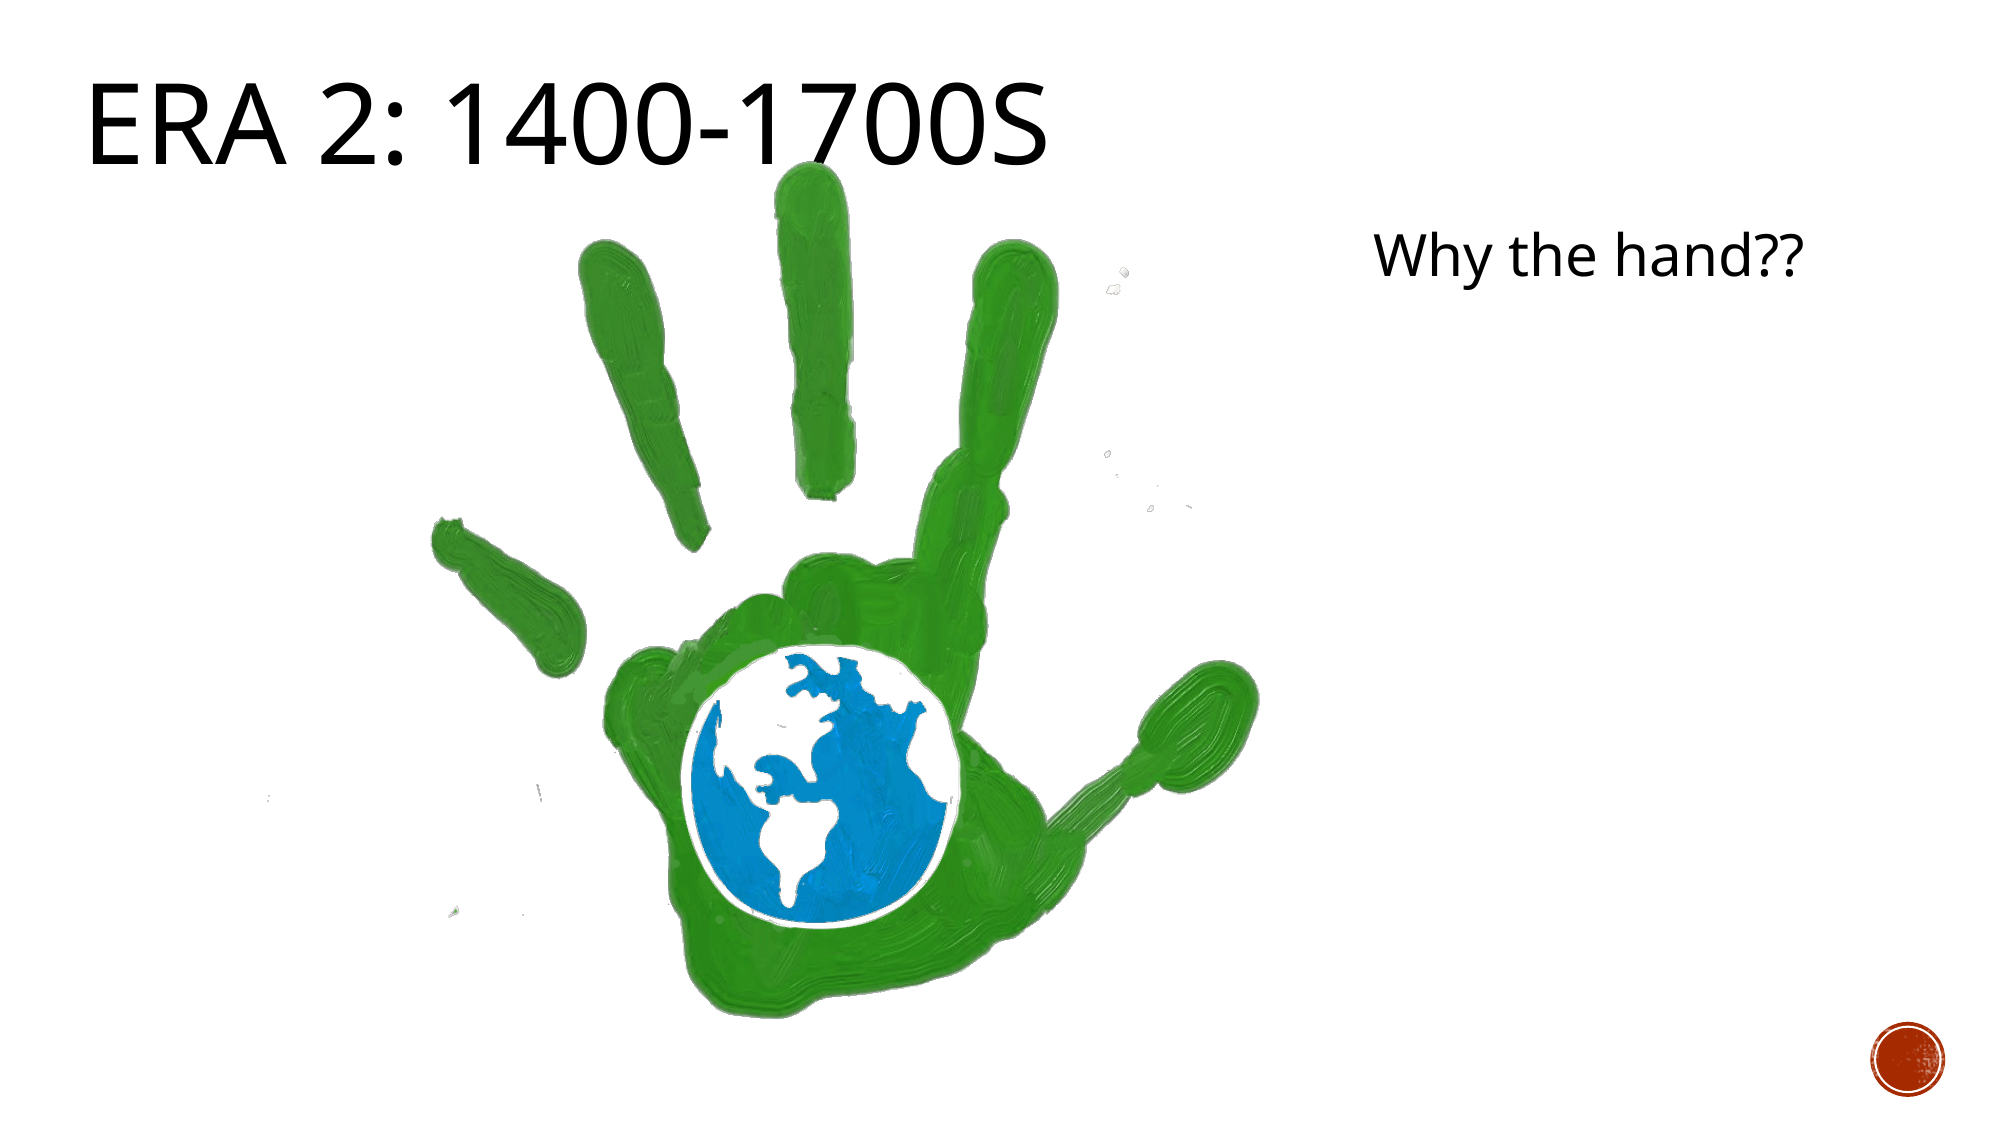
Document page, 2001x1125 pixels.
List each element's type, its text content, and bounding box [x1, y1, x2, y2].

list Why the hand?? [1488, 218, 1936, 1013]
picture [139, 76, 1488, 1061]
title Era 2: 1400-1700s [67, 38, 1773, 219]
